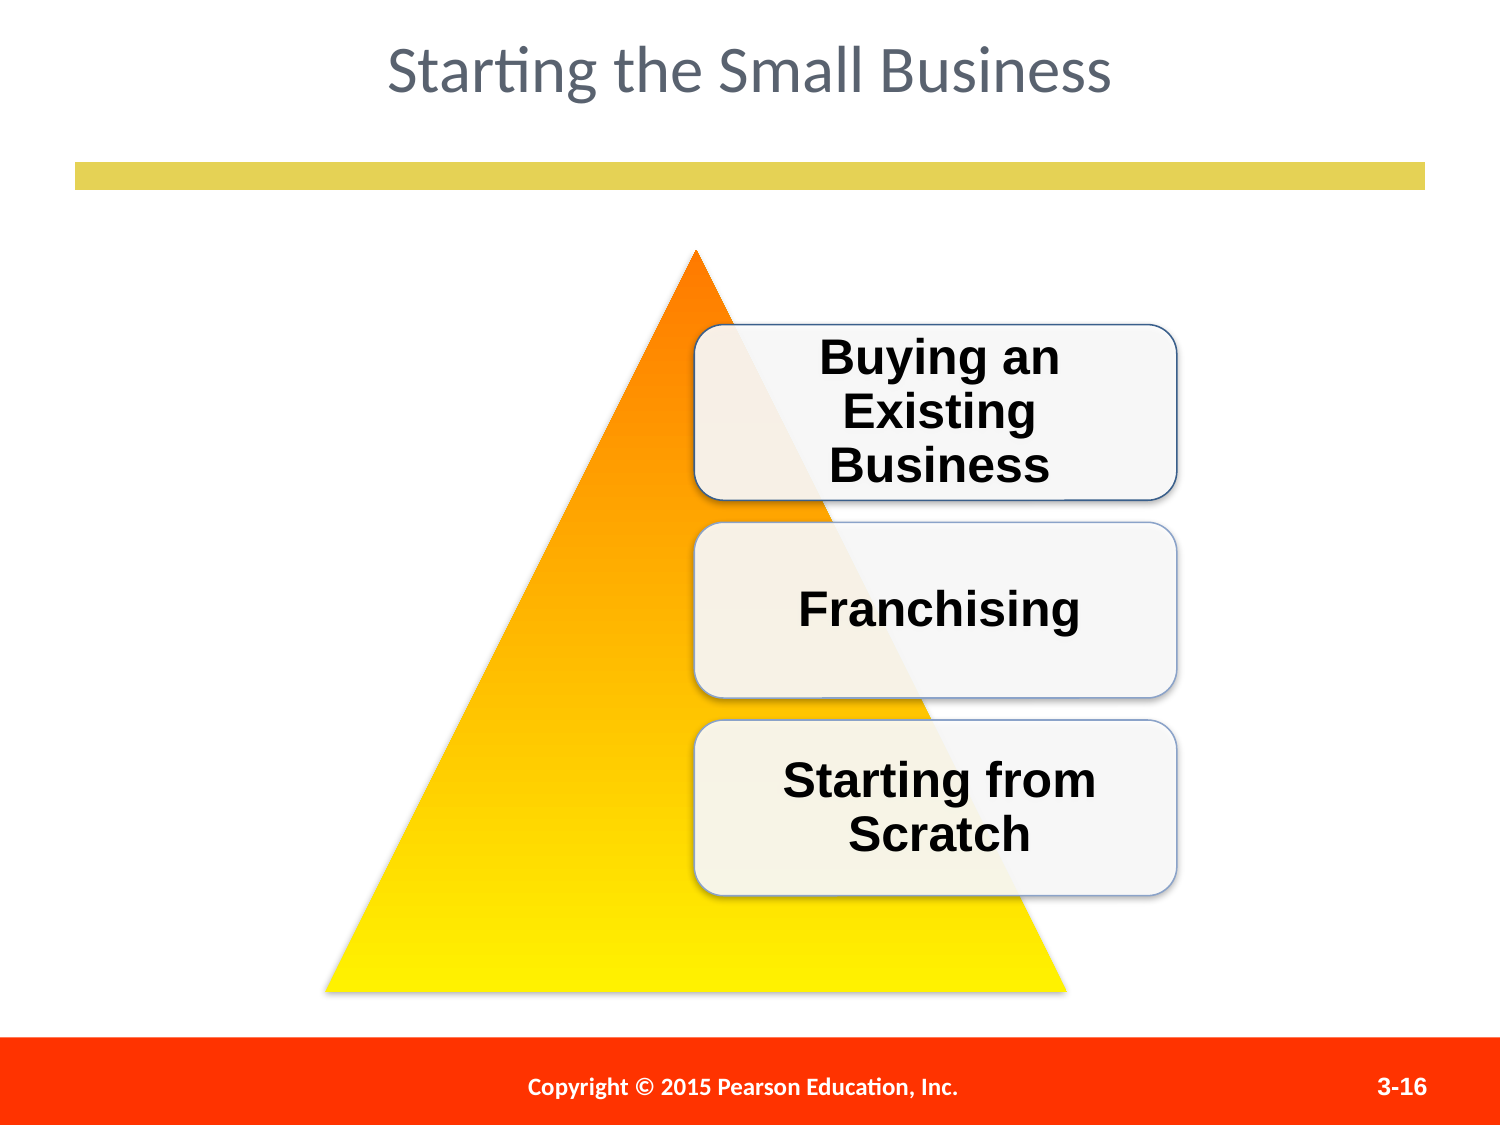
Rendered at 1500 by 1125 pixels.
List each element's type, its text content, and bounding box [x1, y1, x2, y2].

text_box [74, 249, 1426, 993]
title Starting the Small Business [74, 12, 1426, 201]
